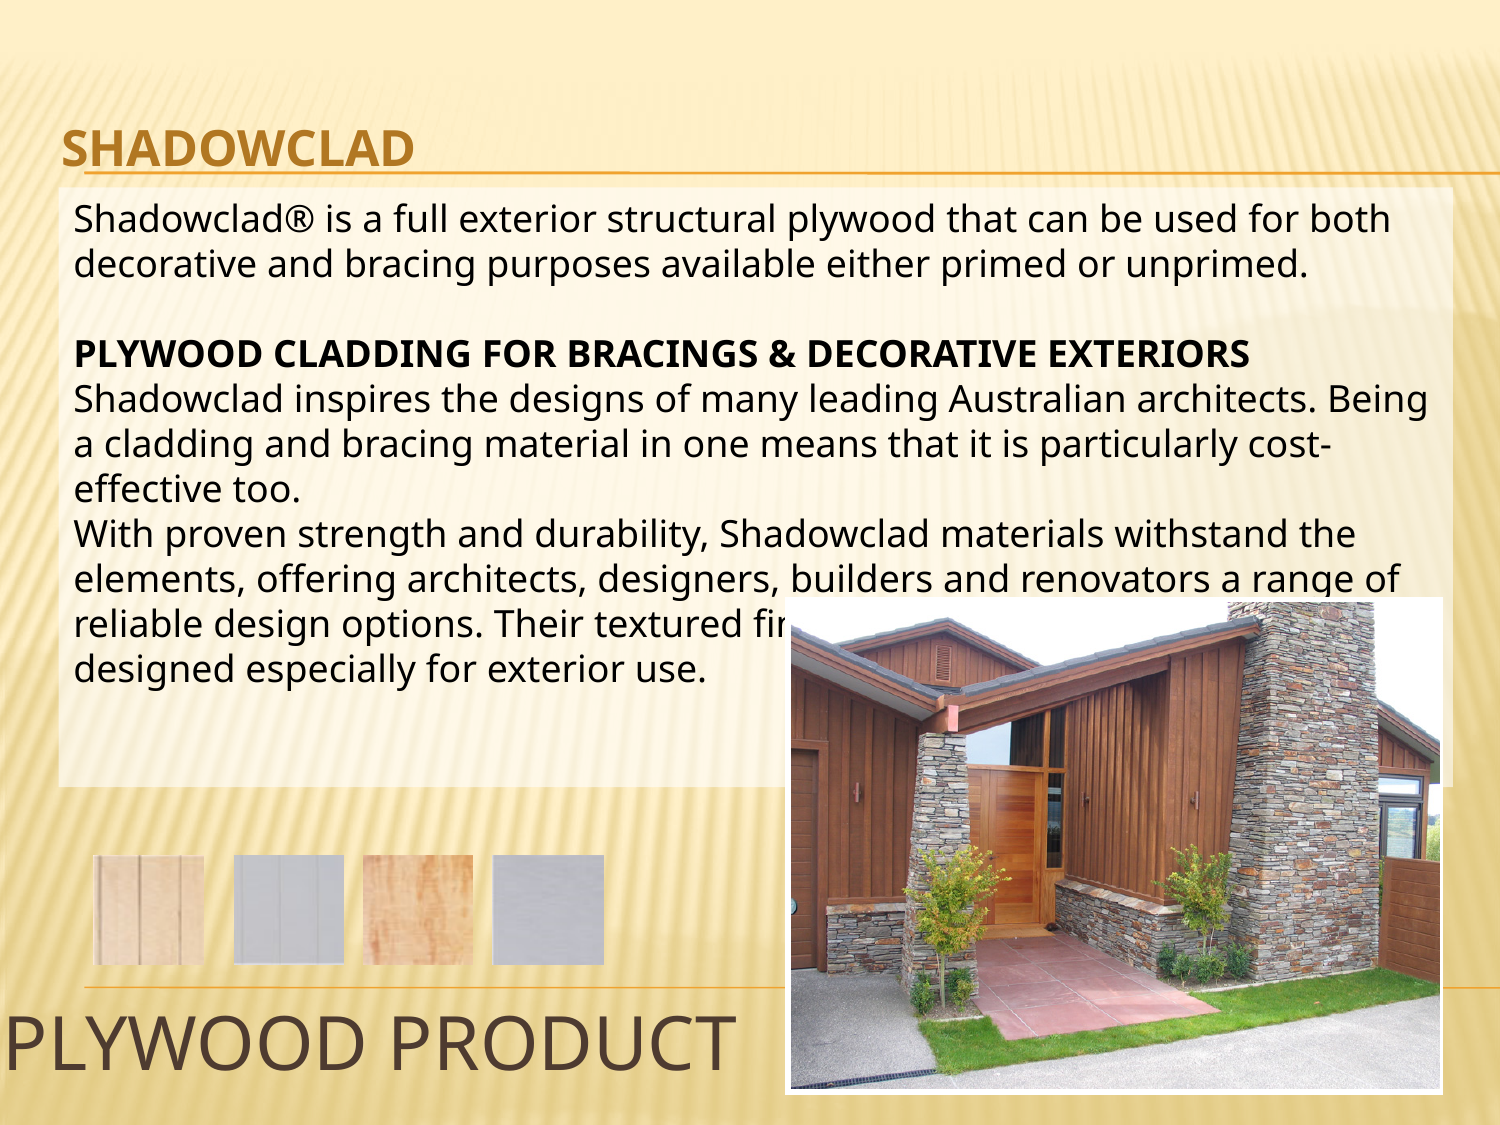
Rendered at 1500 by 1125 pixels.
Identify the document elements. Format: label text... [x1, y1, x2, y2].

picture [93, 855, 204, 965]
picture [234, 855, 344, 965]
text_box Shadowclad® is a full exterior structural plywood that can be used for both decorative and bracing purposes available either primed or unprimed. PLYWOOD CLADDING FOR BRACINGS & DECORATIVE EXTERIORS Shadowclad inspires the designs of many leading Australian architects. Being a cladding and bracing material in one means that it is particularly cost-effective too. With proven strength and durability, Shadowclad materials withstand the elements, offering architects, designers, builders and renovators a range of reliable design options. Their textured finish and weathergrooves are designed especially for exterior use. [58, 187, 1453, 788]
list Shadowclad [46, 109, 1184, 215]
picture [362, 855, 473, 965]
picture [784, 597, 1443, 1096]
title Plywood product [0, 968, 1401, 1114]
picture [491, 855, 604, 965]
